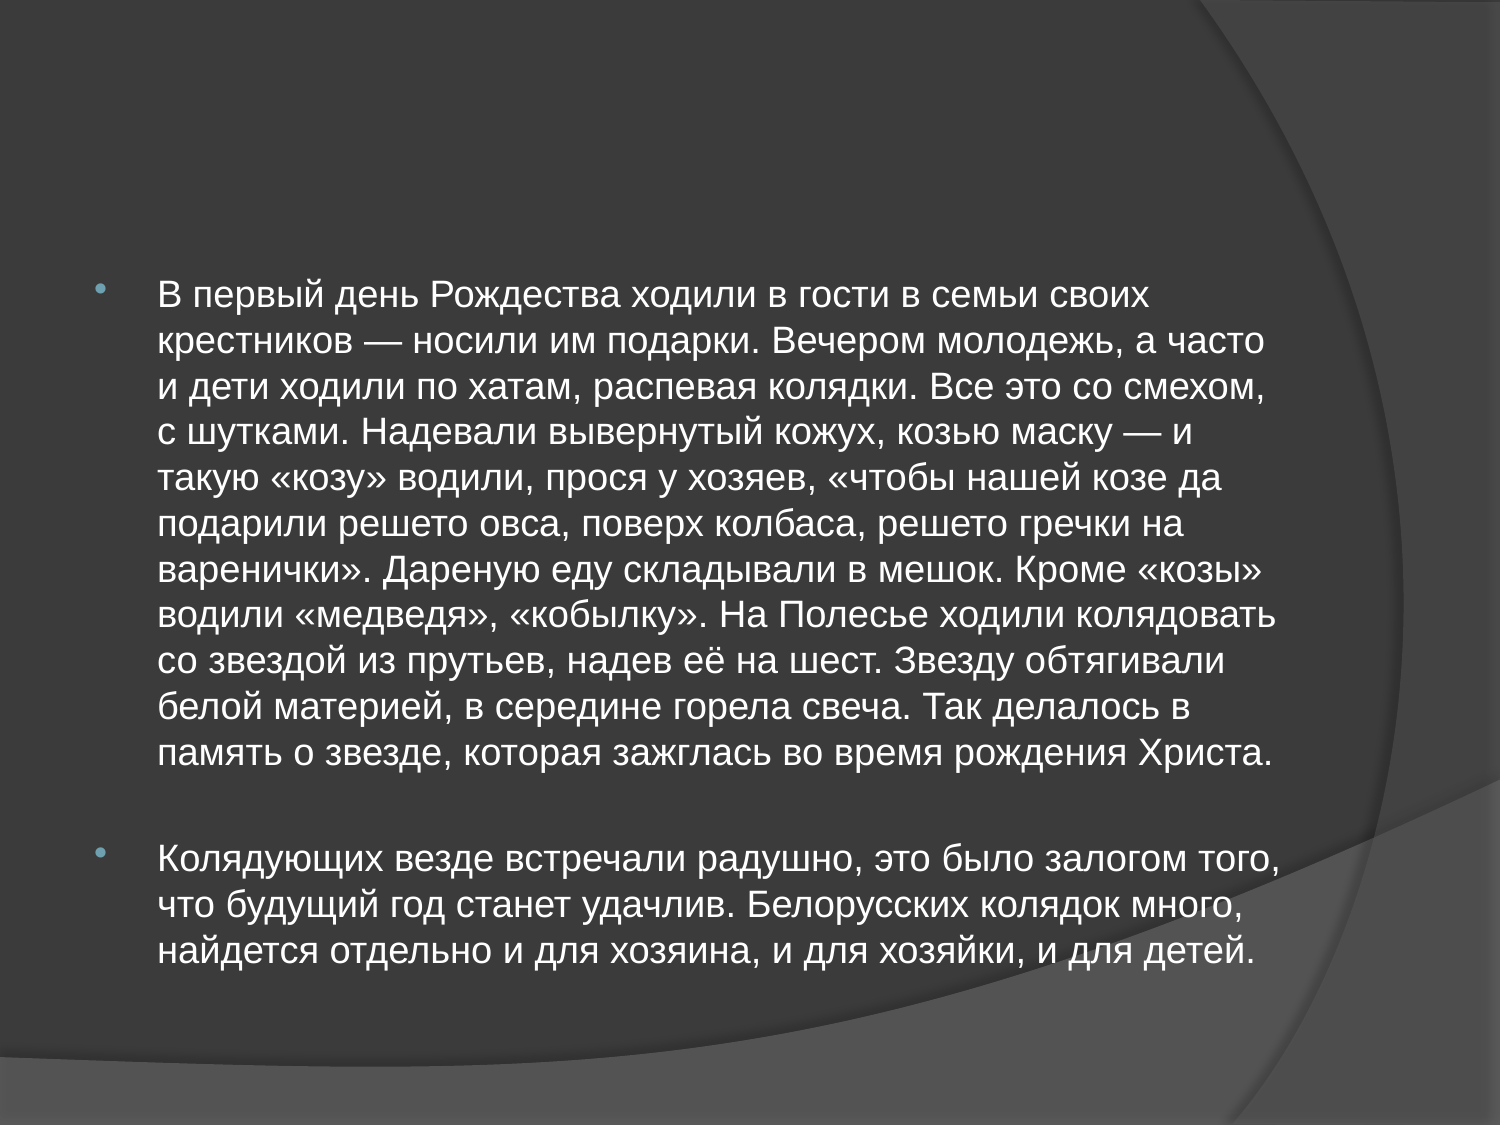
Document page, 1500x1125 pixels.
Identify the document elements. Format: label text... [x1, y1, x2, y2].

list В первый день Рождества ходили в гости в семьи своих крестников — носили им подарки. Вечером молодежь, а часто и дети ходили по хатам, распевая колядки. Все это со смехом, с шутками. Надевали вывернутый кожух, козью маску — и такую «козу» водили, прося у хозяев, «чтобы нашей козе да подарили решето овса, поверх колбаса, решето гречки на варенички». Дареную еду складывали в мешок. Кроме «козы» водили «медведя», «кобылку». На Полесье ходили колядовать со звездой из прутьев, надев её на шест. Звезду обтягивали белой материей, в середине горела свеча. Так делалось в память о звезде, которая зажглась во время рождения Христа. Колядующих везде встречали радушно, это было залогом того, что будущий год станет удачлив. Белорусских колядок много, найдется отдельно и для хозяина, и для хозяйки, и для детей. [75, 262, 1300, 1005]
